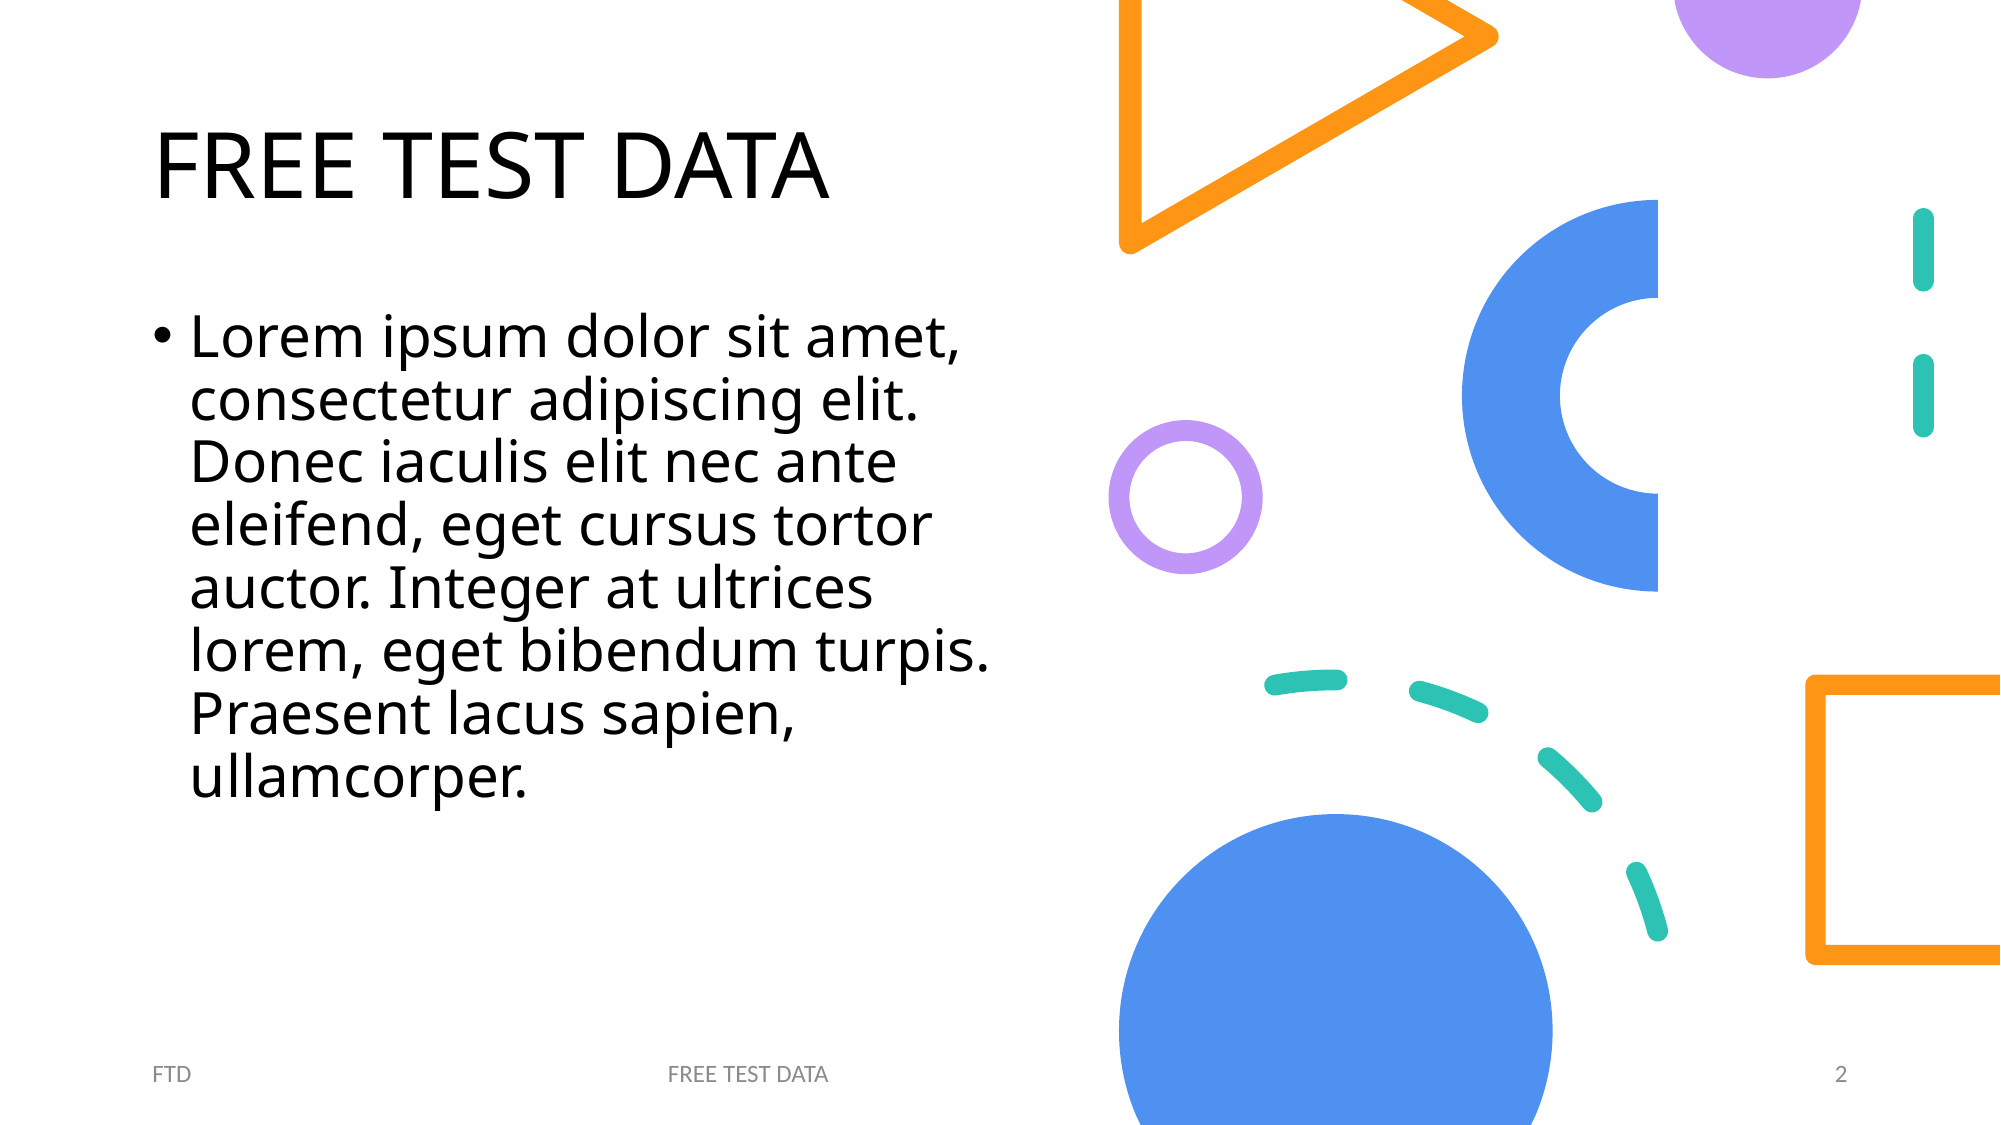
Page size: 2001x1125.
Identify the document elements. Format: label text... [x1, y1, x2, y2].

text_box [1460, 198, 1659, 593]
text_box [1118, 0, 1499, 255]
text_box [1805, 674, 2000, 966]
text_box [1274, 679, 1664, 977]
slide_number FTD [137, 1042, 418, 1103]
title FREE TEST DATA [137, 59, 1050, 278]
text_box [1117, 813, 1554, 1125]
text_box [0, 0, 2000, 1125]
list Lorem ipsum dolor sit amet, consectetur adipiscing elit. Donec iaculis elit nec ante eleifend, eget cursus tortor auctor. Integer at ultrices lorem, eget bibendum turpis. Praesent lacus sapien, ullamcorper. [137, 299, 1050, 1014]
footer FREE TEST DATA [447, 1042, 1050, 1103]
text_box [1117, 429, 1254, 565]
text_box [1673, 0, 1862, 80]
slide_number 2 [1604, 1042, 1863, 1103]
